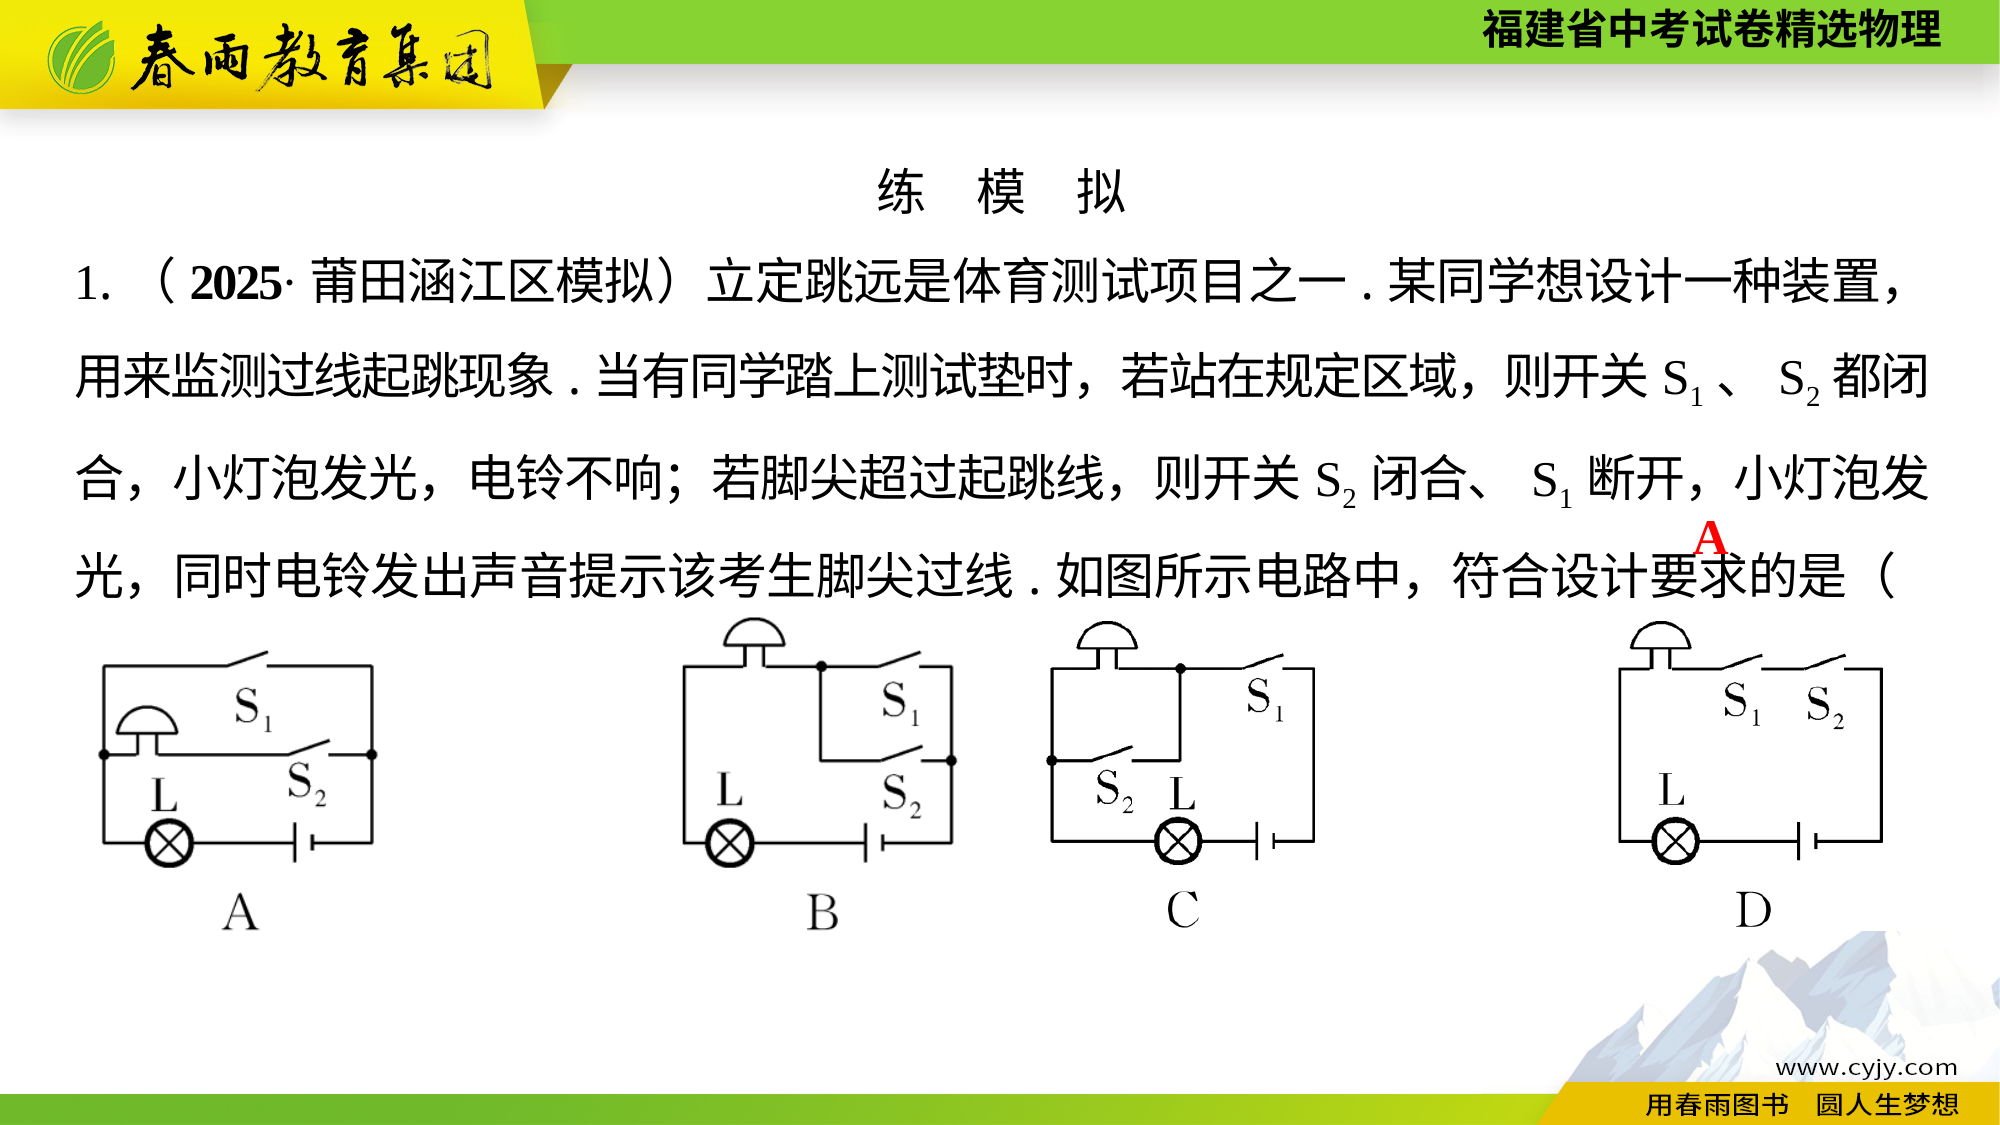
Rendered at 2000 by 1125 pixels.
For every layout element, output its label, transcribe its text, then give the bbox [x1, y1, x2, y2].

list 练 模 拟 1.（2025∙莆田涵江区模拟）立定跳远是体育测试项目之一.某同学想设计一种装置，用来监测过线起跳现象.当有同学踏上测试垫时，若站在规定区域，则开关S1、S2都闭合，小灯泡发光，电铃不响；若脚尖超过起跳线，则开关S2闭合、S1断开，小灯泡发光，同时电铃发出声音提示该考生脚尖过线.如图所示电路中，符合设计要求的是（ ）. [59, 122, 1944, 592]
text_box A [1677, 497, 1744, 572]
picture [0, 0, 2000, 1125]
